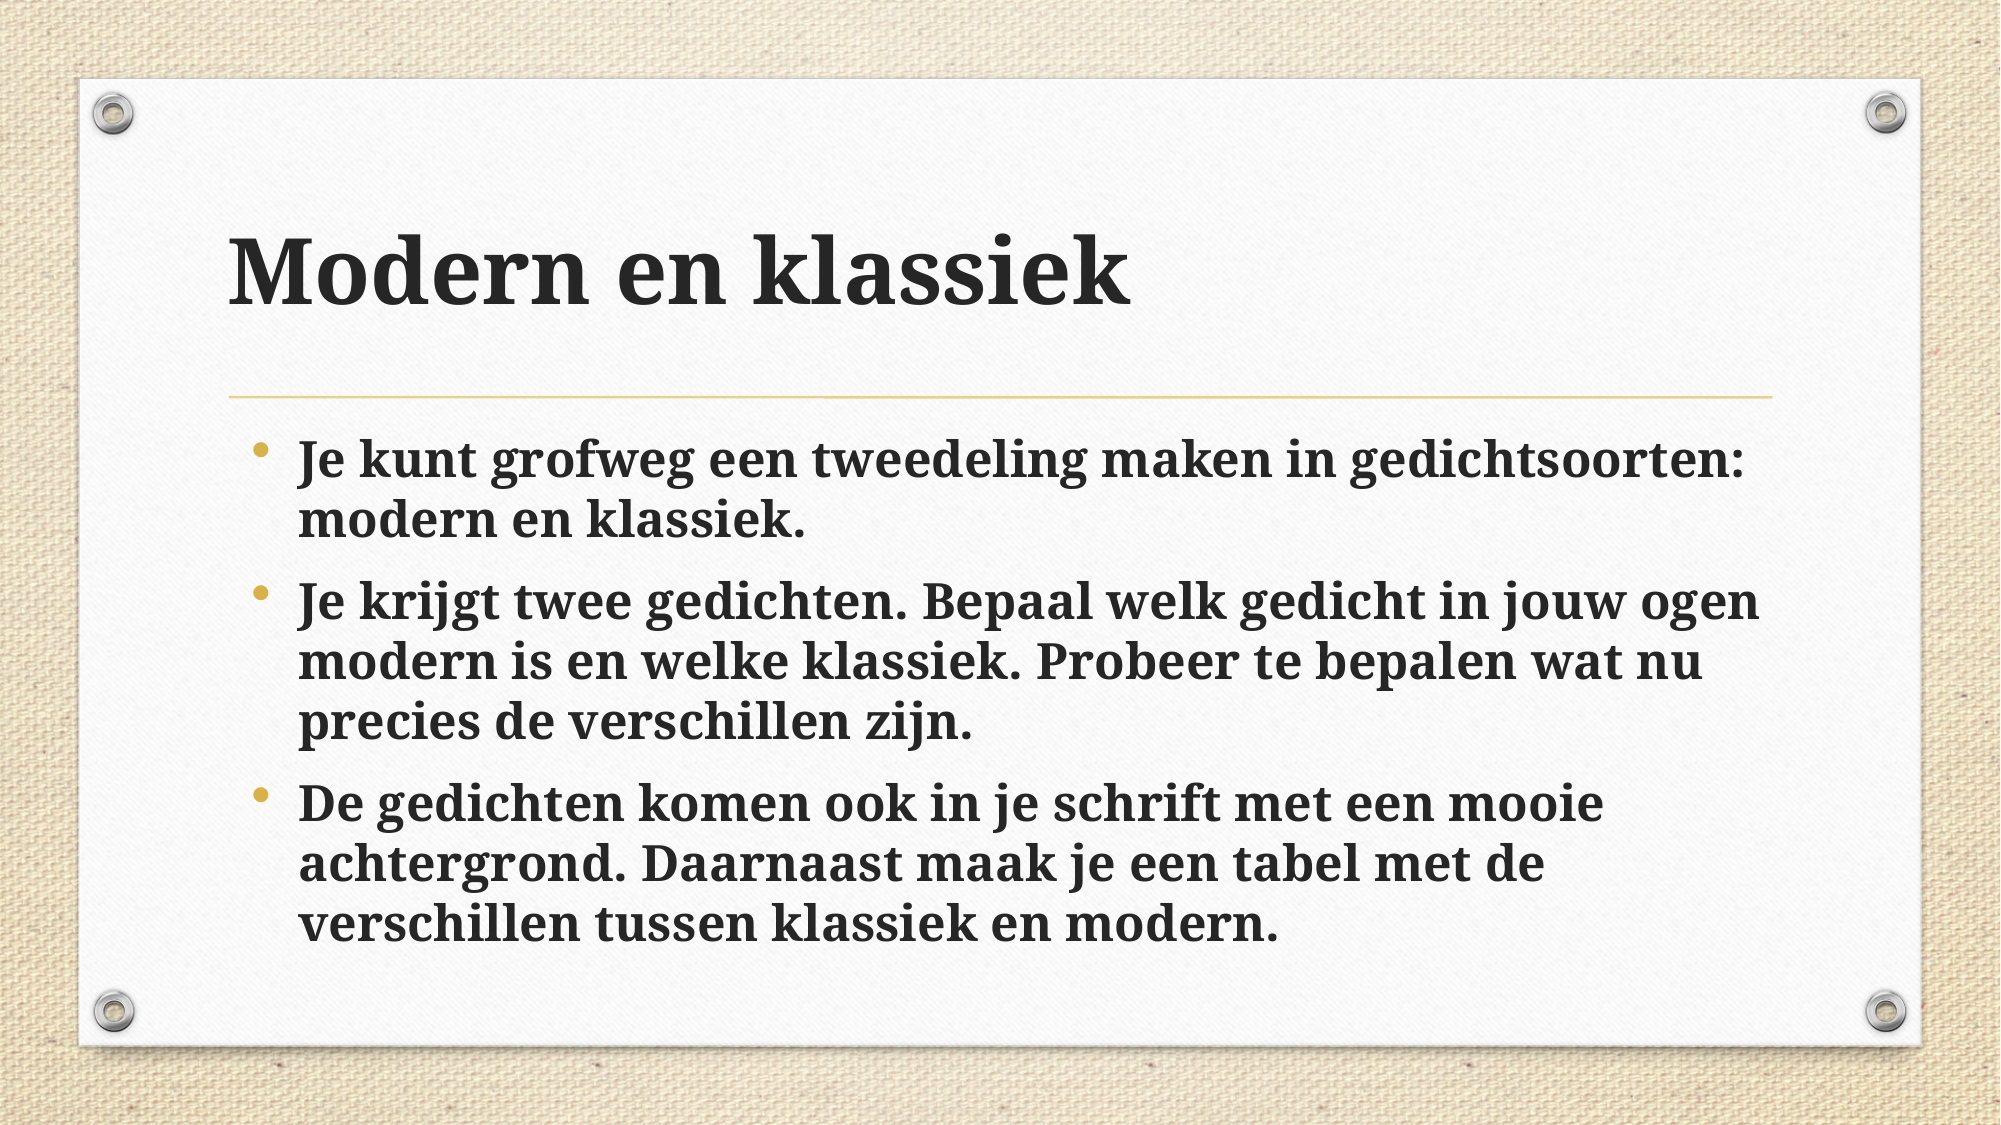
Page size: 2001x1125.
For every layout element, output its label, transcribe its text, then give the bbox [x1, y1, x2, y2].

picture [0, 0, 2001, 1125]
list Je kunt grofweg een tweedeling maken in gedichtsoorten: modern en klassiek. Je krijgt twee gedichten. Bepaal welk gedicht in jouw ogen modern is en welke klassiek. Probeer te bepalen wat nu precies de verschillen zijn. De gedichten komen ook in je schrift met een mooie achtergrond. Daarnaast maak je een tabel met de verschillen tussen klassiek en modern. [212, 419, 1788, 965]
title Modern en klassiek [212, 161, 1788, 375]
